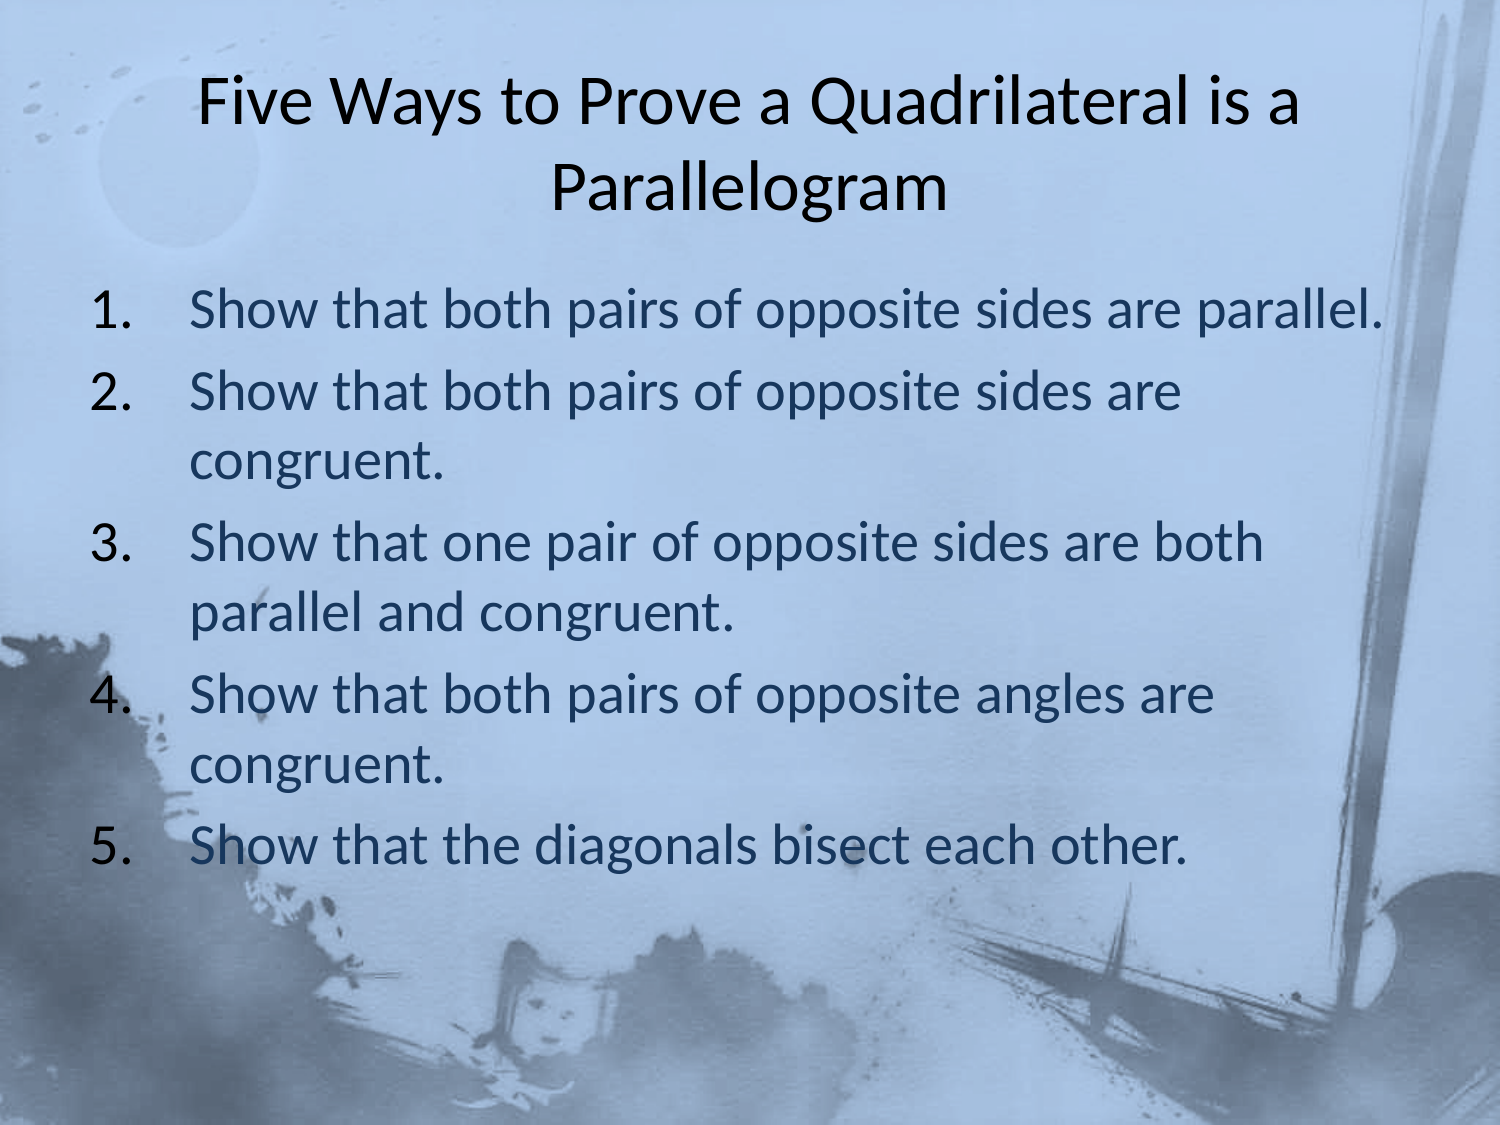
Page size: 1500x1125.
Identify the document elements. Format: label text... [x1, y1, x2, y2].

list Show that both pairs of opposite sides are parallel. Show that both pairs of opposite sides are congruent. Show that one pair of opposite sides are both parallel and congruent. Show that both pairs of opposite angles are congruent. Show that the diagonals bisect each other. [75, 262, 1425, 1005]
title Five Ways to Prove a Quadrilateral is a Parallelogram [75, 45, 1425, 233]
